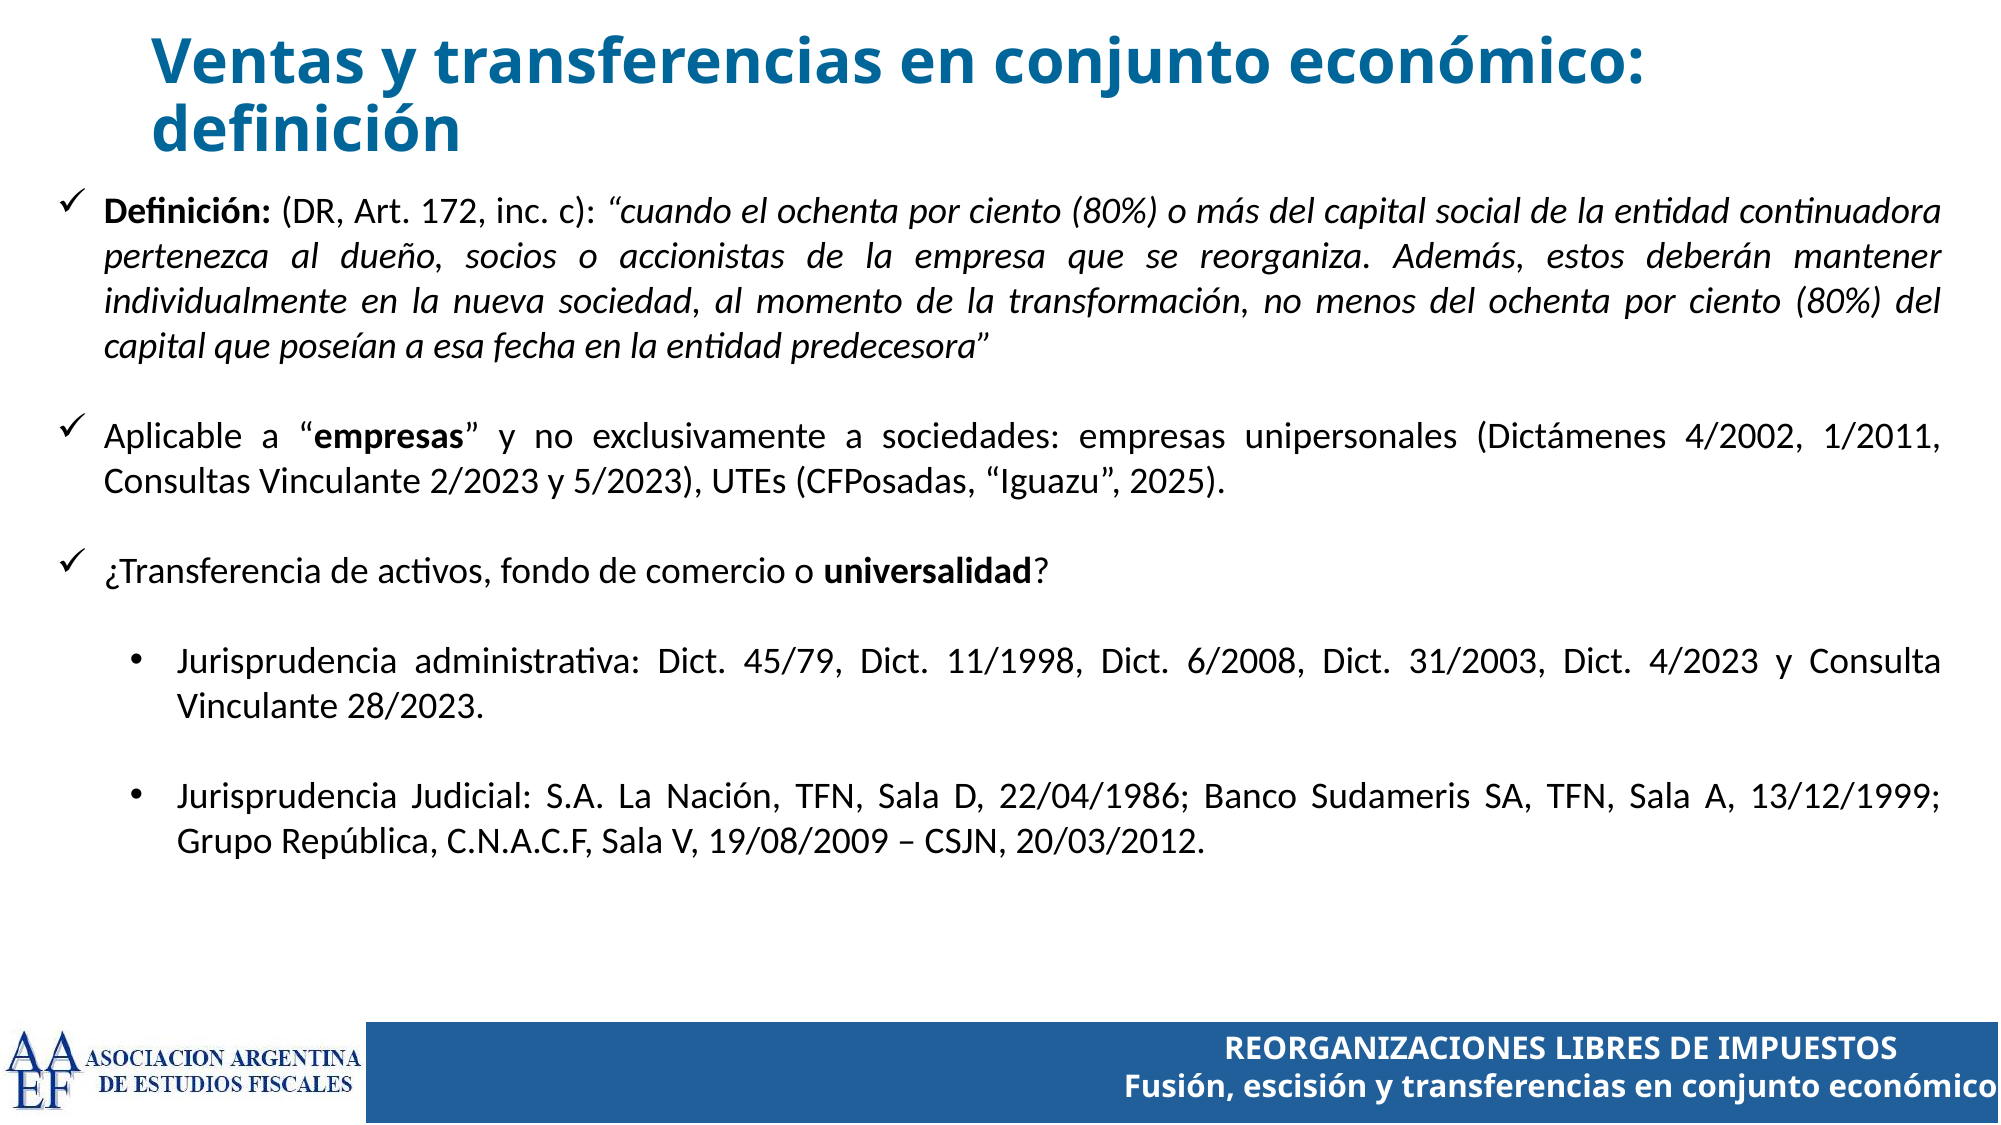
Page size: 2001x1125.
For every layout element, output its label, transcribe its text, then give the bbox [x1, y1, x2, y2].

picture [1, 1020, 367, 1124]
subtitle Definición: (DR, Art. 172, inc. c): “cuando el ochenta por ciento (80%) o más del capital social de la entidad continuadora pertenezca al dueño, socios o accionistas de la empresa que se reorganiza. Además, estos deberán mantener individualmente en la nueva sociedad, al momento de la transformación, no menos del ochenta por ciento (80%) del capital que poseían a esa fecha en la entidad predecesora” Aplicable a “empresas” y no exclusivamente a sociedades: empresas unipersonales (Dictámenes 4/2002, 1/2011, Consultas Vinculante 2/2023 y 5/2023), UTEs (CFPosadas, “Iguazu”, 2025). ¿Transferencia de activos, fondo de comercio o universalidad? Jurisprudencia administrativa: Dict. 45/79, Dict. 11/1998, Dict. 6/2008, Dict. 31/2003, Dict. 4/2023 y Consulta Vinculante 28/2023. Jurisprudencia Judicial: S.A. La Nación, TFN, Sala D, 22/04/1986; Banco Sudameris SA, TFN, Sala A, 13/12/1999; Grupo República, C.N.A.C.F, Sala V, 19/08/2009 – CSJN, 20/03/2012. [41, 178, 1959, 914]
text_box REORGANIZACIONES LIBRES DE IMPUESTOS Fusión, escisión y transferencias en conjunto económico [1067, 1021, 2000, 1112]
text_box [0, 1018, 2000, 1125]
title Ventas y transferencias en conjunto económico: definición [136, 12, 1890, 173]
